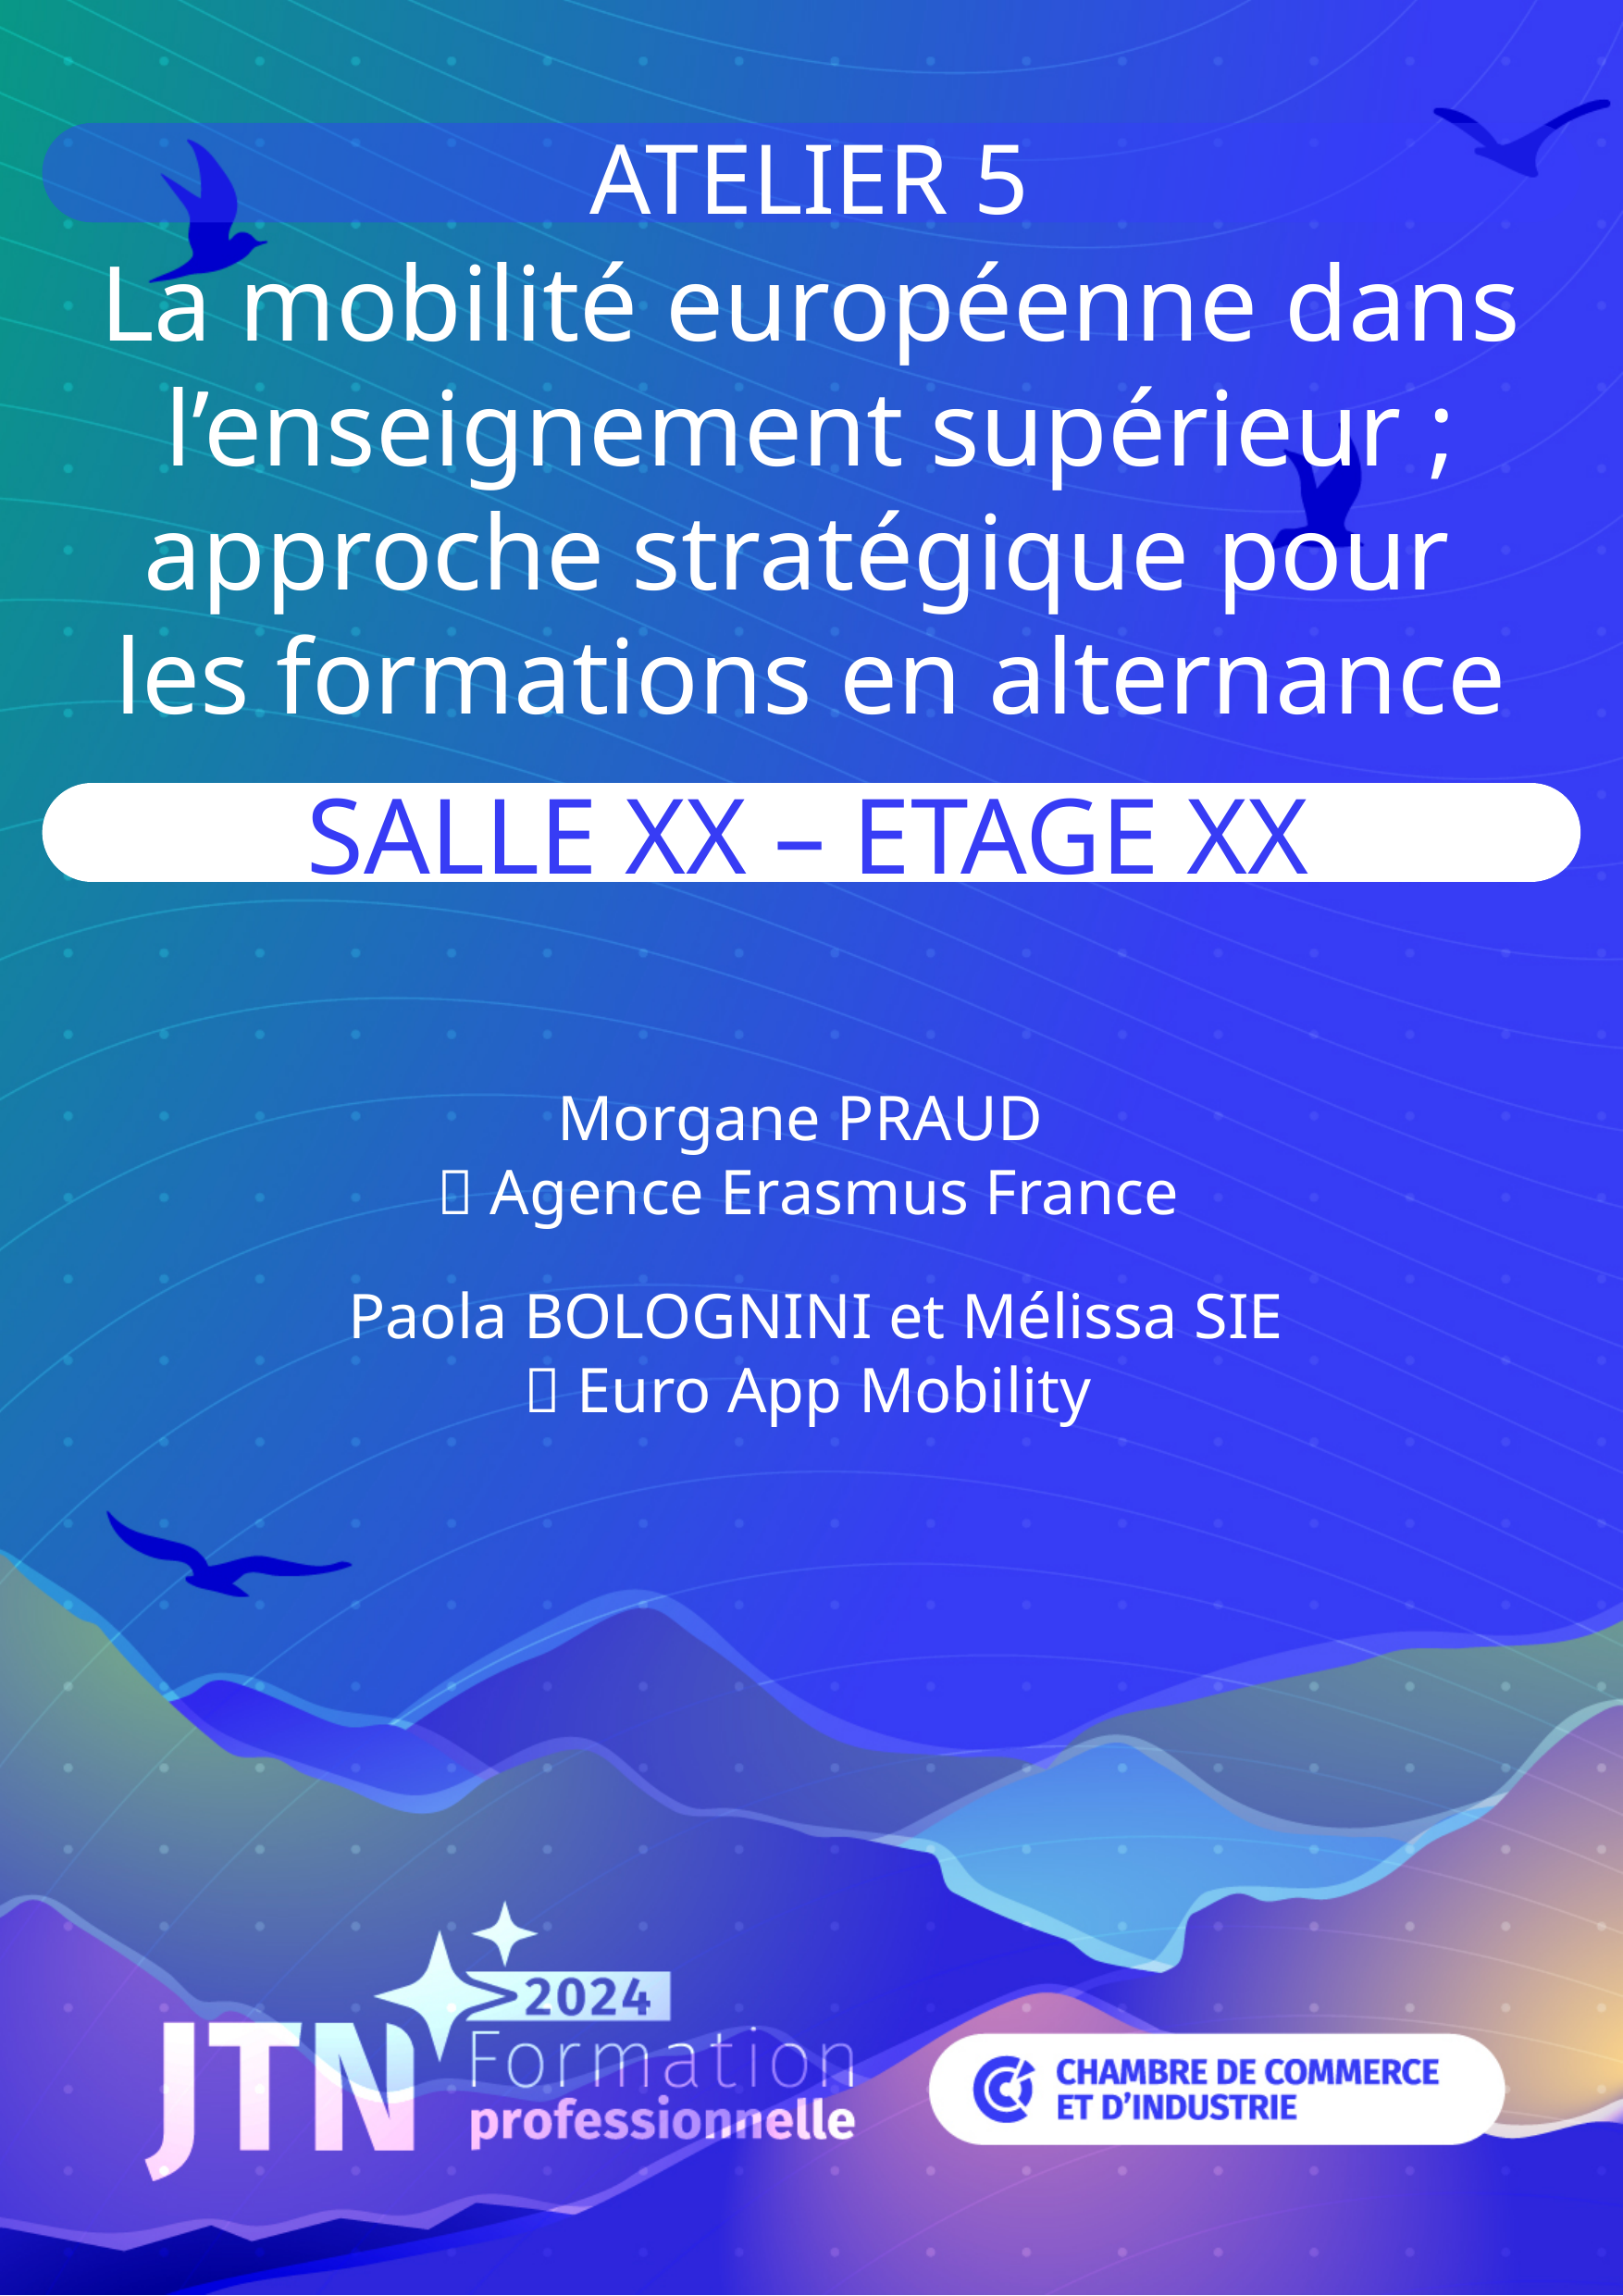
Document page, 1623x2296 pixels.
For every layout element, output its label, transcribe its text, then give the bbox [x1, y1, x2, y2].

list ATELIER 5 [215, 90, 1405, 261]
list La mobilité européenne dans l’enseignement supérieur ; approche stratégique pour les formations en alternance [59, 226, 1564, 747]
list SALLE XX – ETAGE XX [65, 746, 1552, 918]
list Morgane PRAUD  Agence Erasmus France Paola BOLOGNINI et Mélissa SIE  Euro App Mobility [65, 918, 1552, 1710]
picture [0, 0, 1623, 2295]
